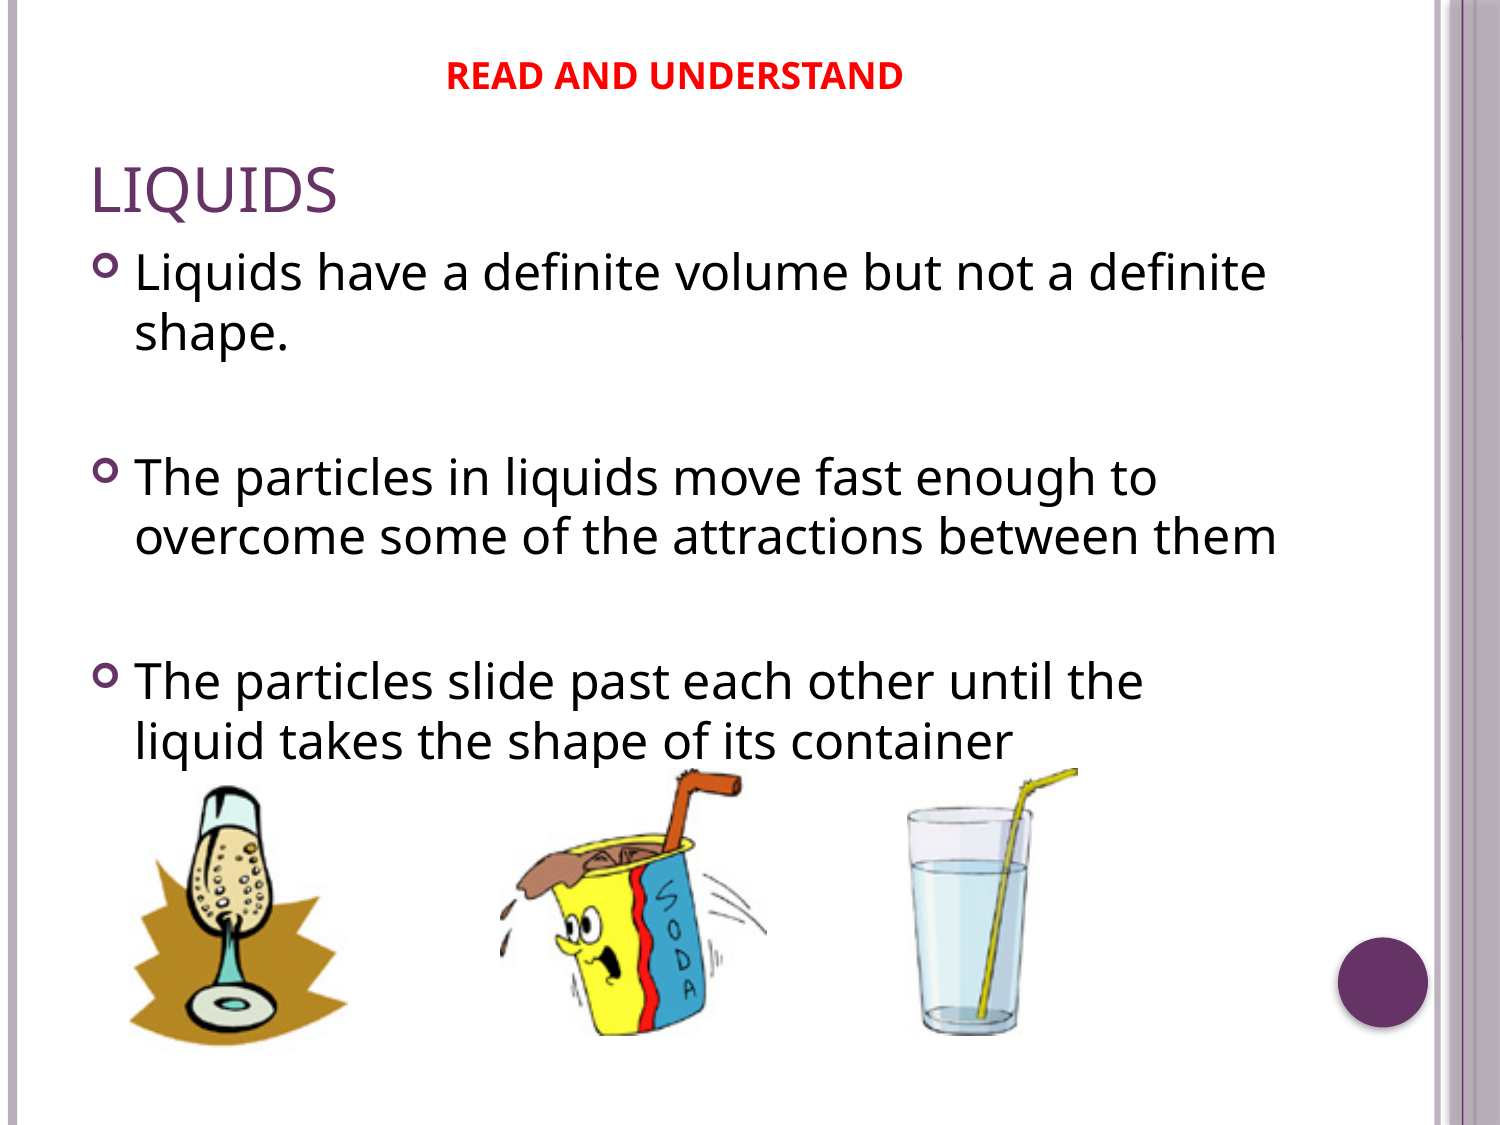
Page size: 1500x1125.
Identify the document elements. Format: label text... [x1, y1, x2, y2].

picture [906, 767, 1079, 1036]
picture [128, 784, 349, 1053]
title Liquids [75, 45, 1300, 232]
text_box READ AND UNDERSTAND [430, 45, 920, 105]
picture [499, 767, 768, 1036]
list Liquids have a definite volume but not a definite shape. The particles in liquids move fast enough to overcome some of the attractions between them The particles slide past each other until the liquid takes the shape of its container [75, 232, 1300, 881]
